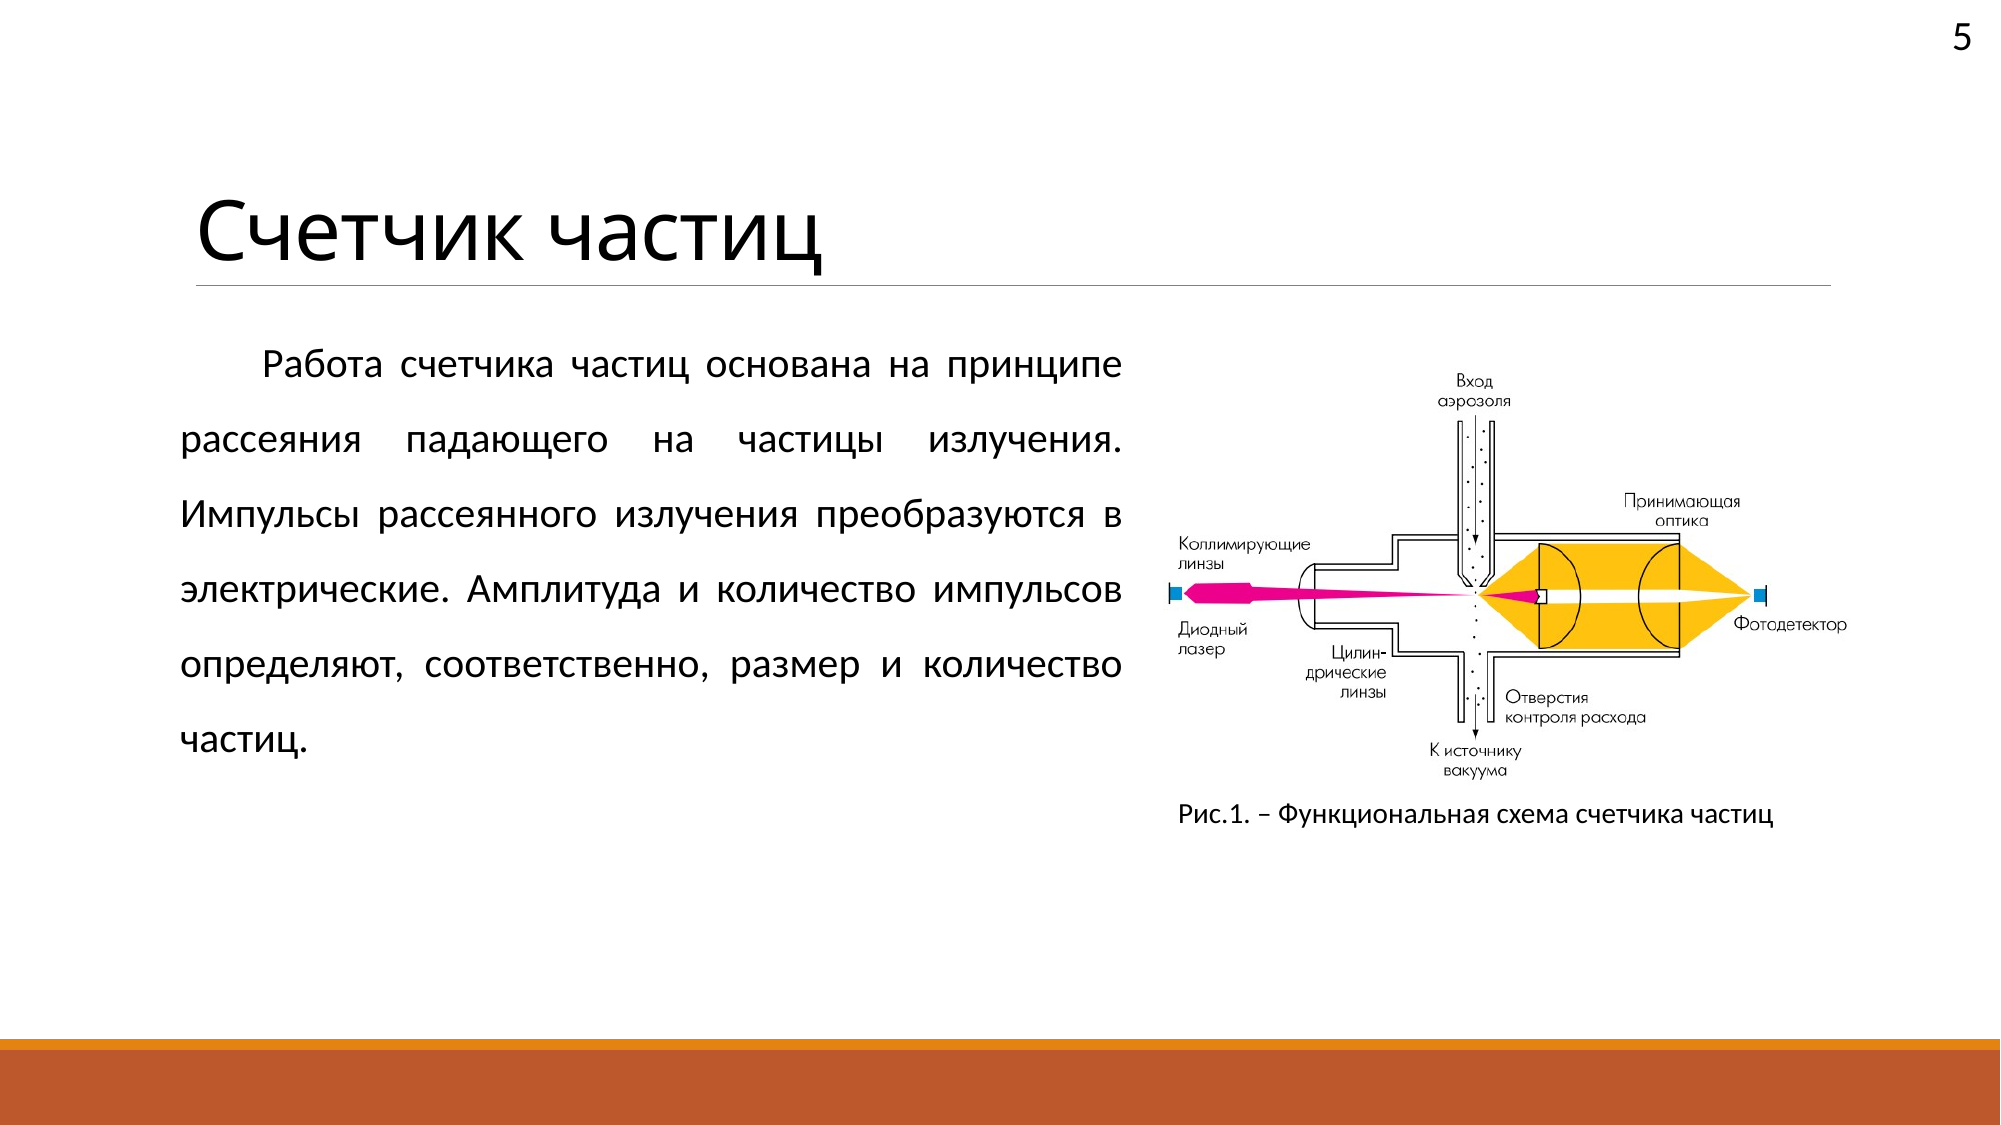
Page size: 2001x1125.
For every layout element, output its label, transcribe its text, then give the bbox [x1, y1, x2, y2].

list Работа счетчика частиц основана на принципе рассеяния падающего на частицы излучения. Импульсы рассеянного излучения преобразуются в электрические. Амплитуда и количество импульсов определяют, соответственно, размер и количество частиц. [180, 302, 1124, 963]
title Счетчик частиц [180, 47, 1830, 285]
picture [1162, 367, 1851, 788]
text_box 5 [1923, 1, 2000, 67]
text_box Рис.1. – Функциональная схема счетчика частиц [1163, 795, 1850, 837]
